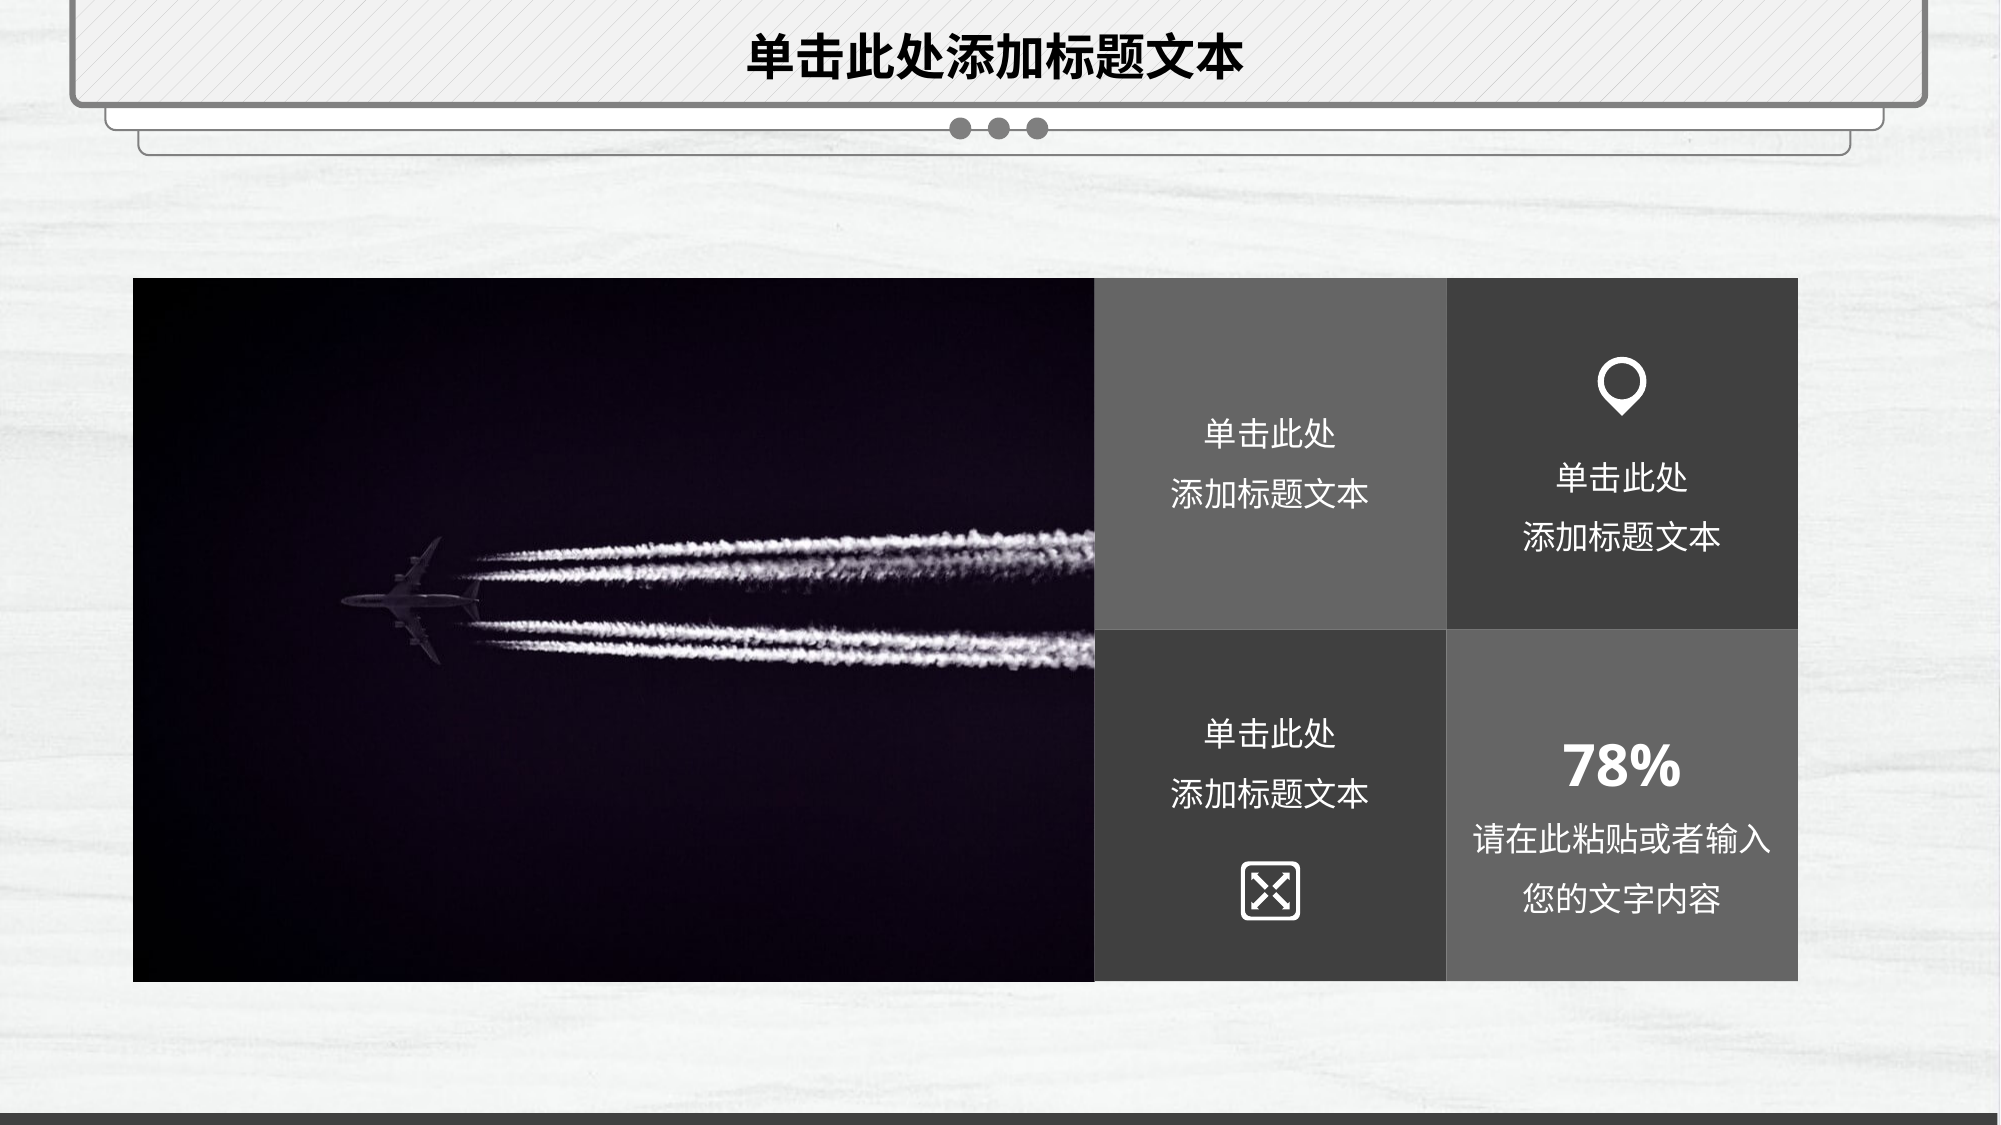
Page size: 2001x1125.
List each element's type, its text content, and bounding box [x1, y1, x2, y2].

picture [0, 0, 2001, 1125]
text_box 单击此处 添加标题文本 [1105, 685, 1436, 821]
text_box 单击此处 添加标题文本 [1105, 385, 1436, 521]
text_box 单击此处 添加标题文本 [1456, 429, 1788, 564]
picture [140, 132, 1849, 154]
text_box [1239, 860, 1302, 922]
text_box [1096, 629, 1445, 982]
text_box [1445, 277, 1799, 629]
text_box [1596, 355, 1648, 418]
text_box 78% 请在此粘贴或者输入您的文字内容 [1445, 629, 1799, 982]
text_box 单击此处添加标题文本 [638, 18, 1353, 93]
text_box [132, 277, 1096, 982]
text_box [1096, 277, 1445, 629]
